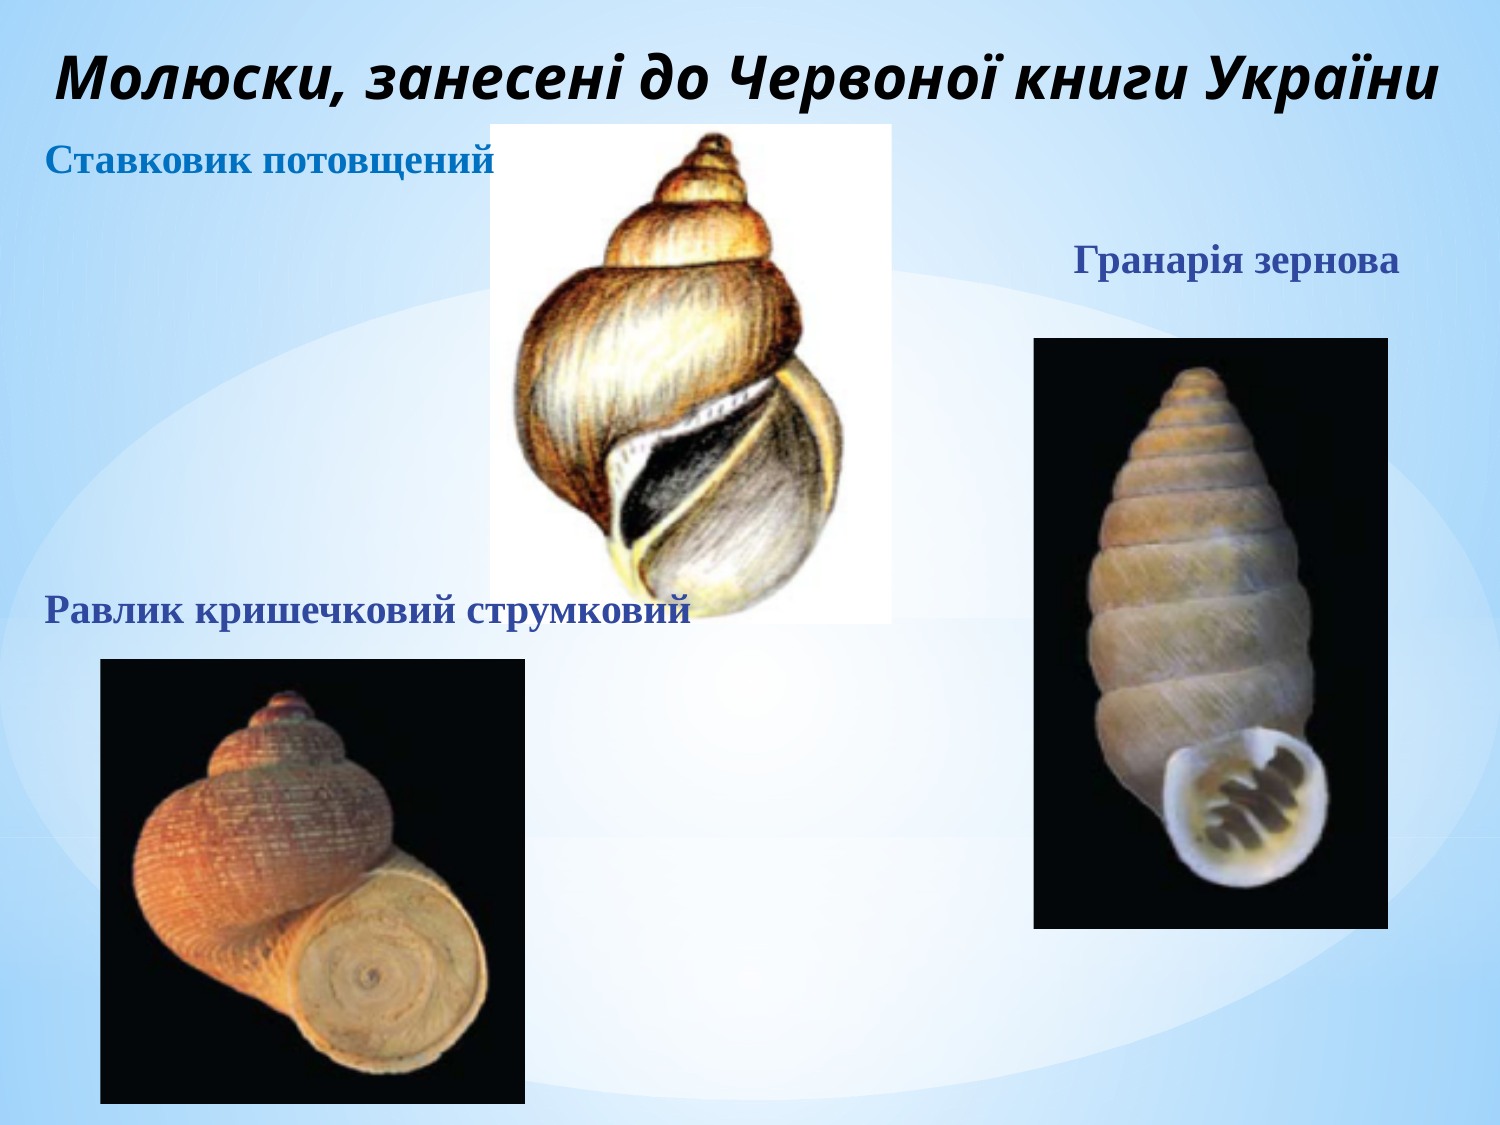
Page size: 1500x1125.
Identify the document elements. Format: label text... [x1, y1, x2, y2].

picture [100, 658, 525, 1104]
picture [489, 124, 892, 624]
list Молюски, занесені до Червоної книги України [17, 30, 1471, 126]
title Ставковик потовщений Гранарія зернова Равлик кришечковий струмковий [29, 126, 1459, 1083]
picture [1033, 337, 1389, 929]
